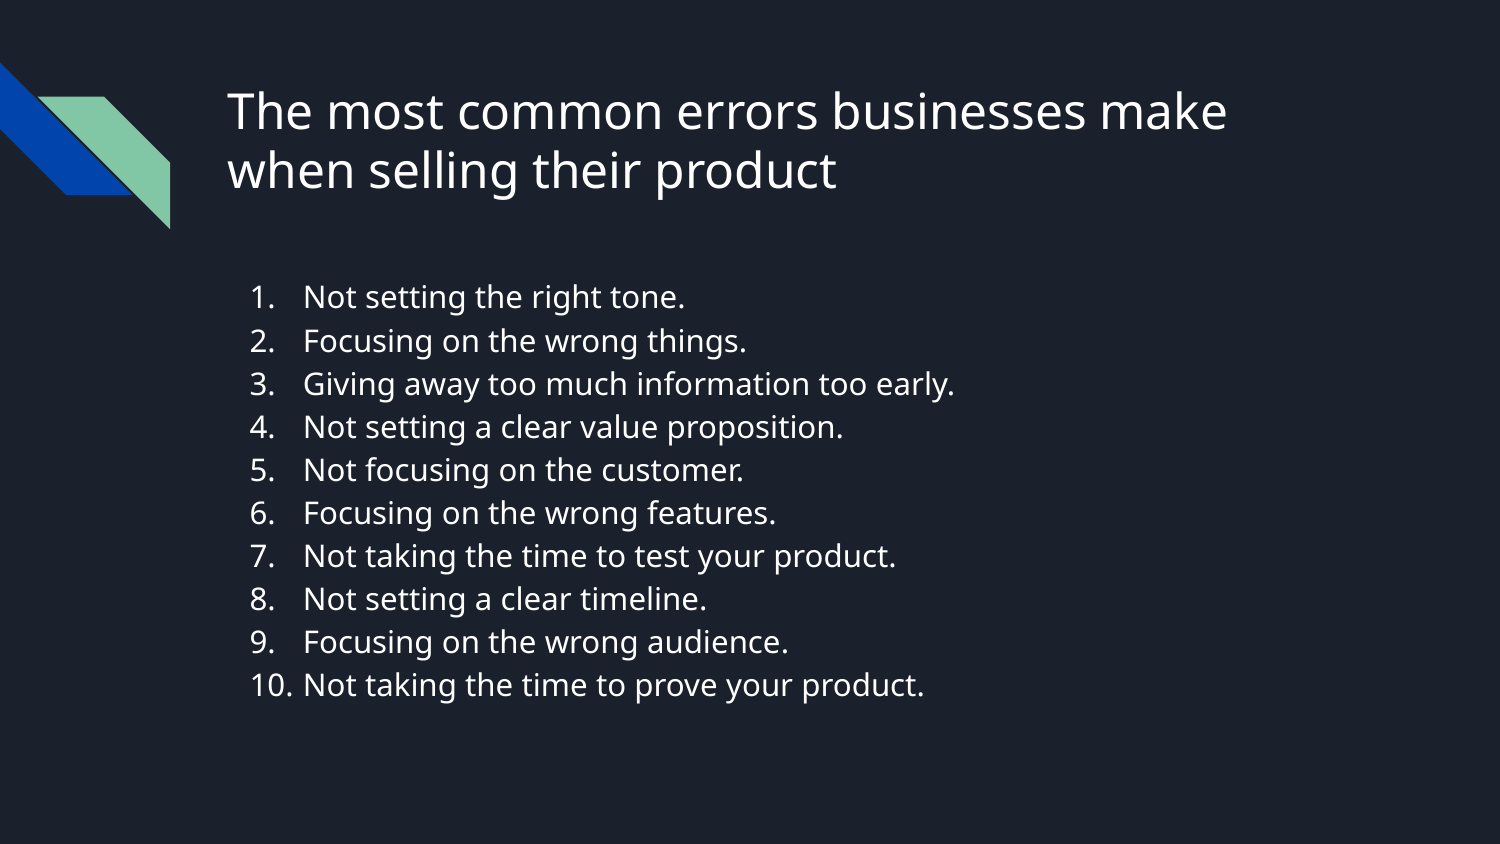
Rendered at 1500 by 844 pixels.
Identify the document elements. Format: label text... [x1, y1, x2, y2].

list Not setting the right tone. Focusing on the wrong things. Giving away too much information too early. Not setting a clear value proposition. Not focusing on the customer. Focusing on the wrong features. Not taking the time to test your product. Not setting a clear timeline. Focusing on the wrong audience. Not taking the time to prove your product. [212, 257, 1368, 735]
title The most common errors businesses make when selling their product [212, 64, 1368, 215]
